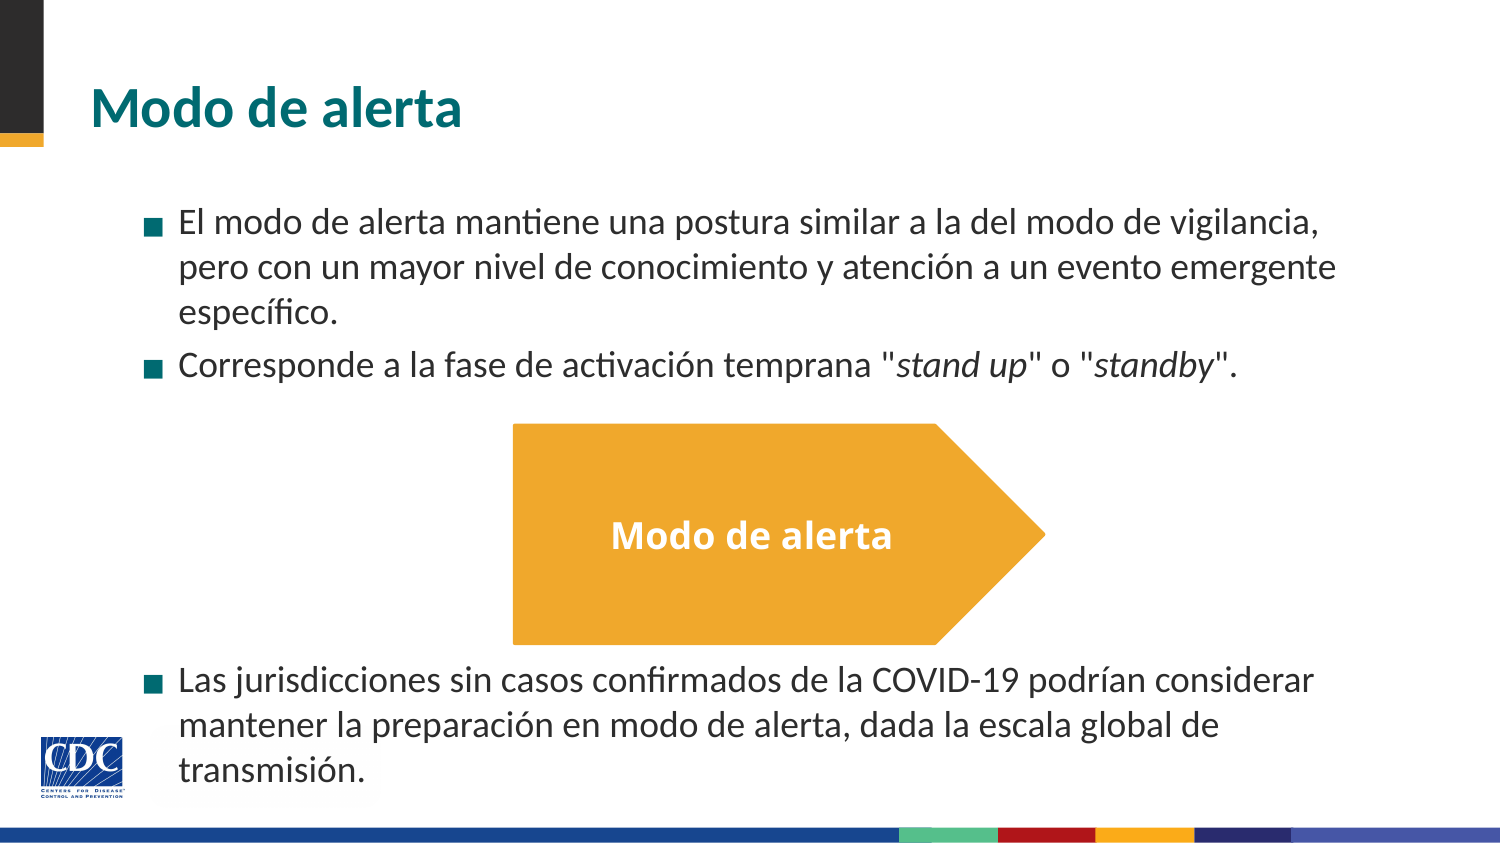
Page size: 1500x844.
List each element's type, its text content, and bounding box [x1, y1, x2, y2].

picture [41, 737, 125, 798]
picture [150, 739, 381, 808]
text_box Modo de alerta [514, 425, 1044, 644]
title Modo de alerta [75, 33, 1425, 147]
list El modo de alerta mantiene una postura similar a la del modo de vigilancia, pero con un mayor nivel de conocimiento y atención a un evento emergente específico. Corresponde a la fase de activación temprana "stand up" o "standby". Las jurisdicciones sin casos confirmados de la COVID-19 podrían considerar mantener la preparación en modo de alerta, dada la escala global de transmisión. [125, 190, 1375, 739]
